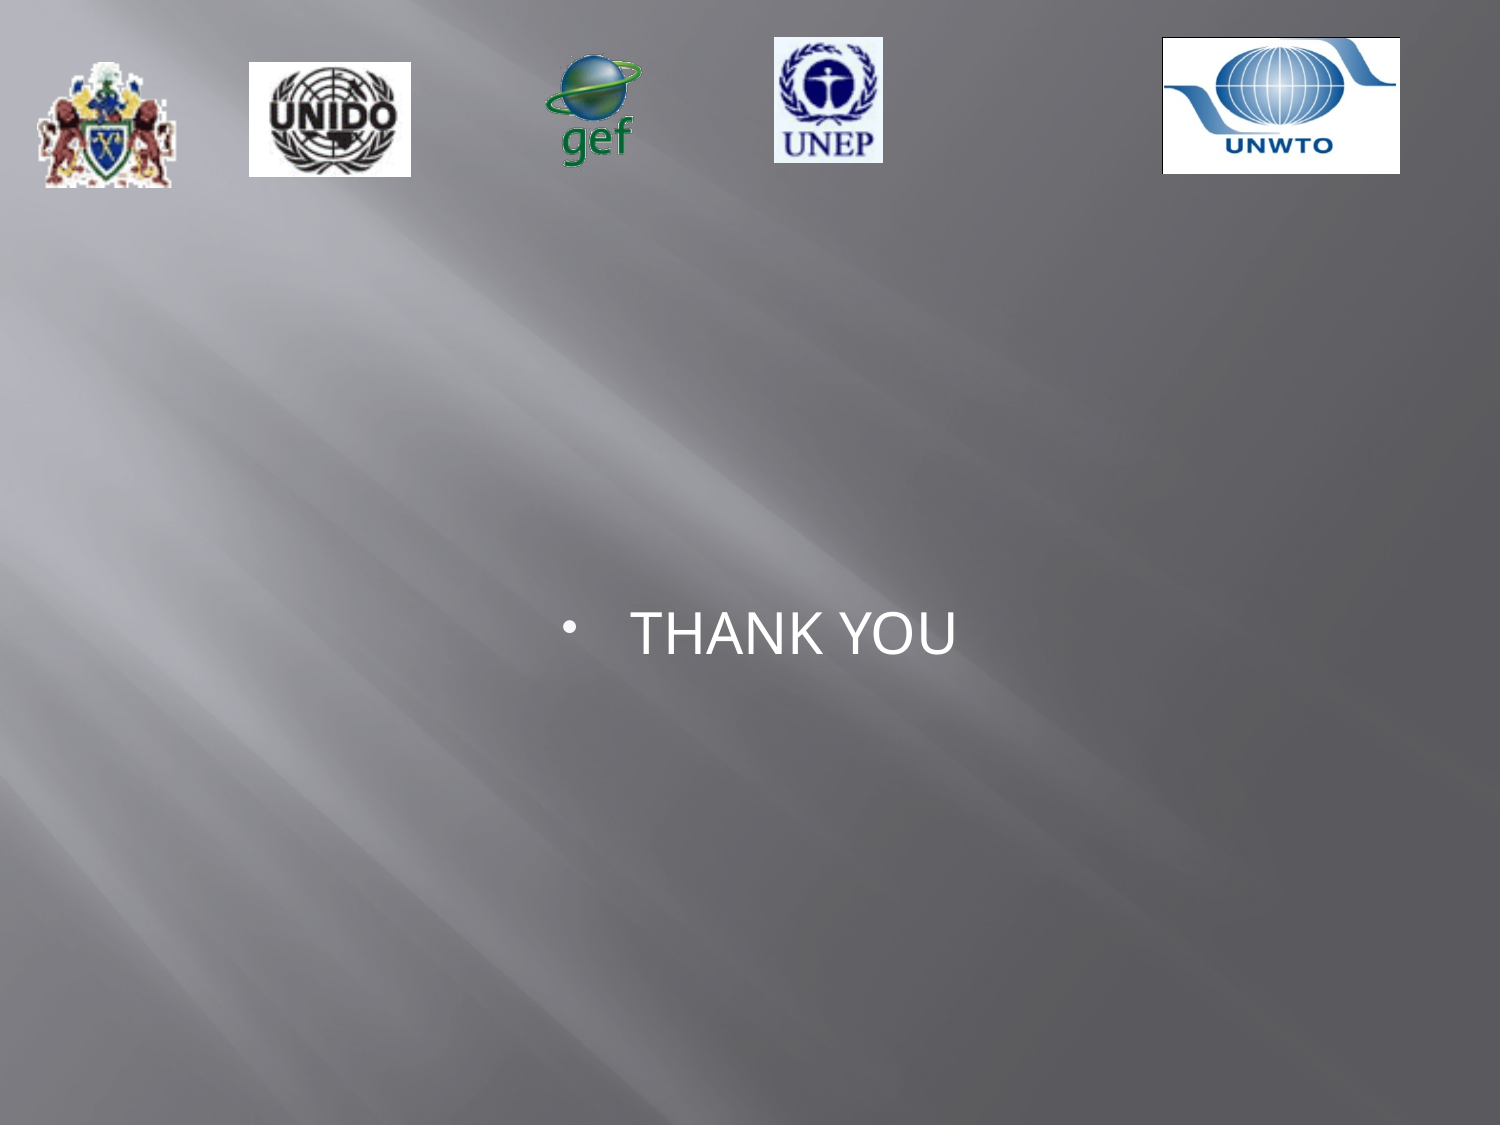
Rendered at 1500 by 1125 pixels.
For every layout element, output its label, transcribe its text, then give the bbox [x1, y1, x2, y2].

picture [1162, 37, 1400, 174]
picture [37, 62, 179, 188]
picture [774, 37, 883, 163]
picture [249, 62, 412, 177]
list THANK YOU [75, 262, 1425, 1035]
picture [537, 41, 652, 177]
